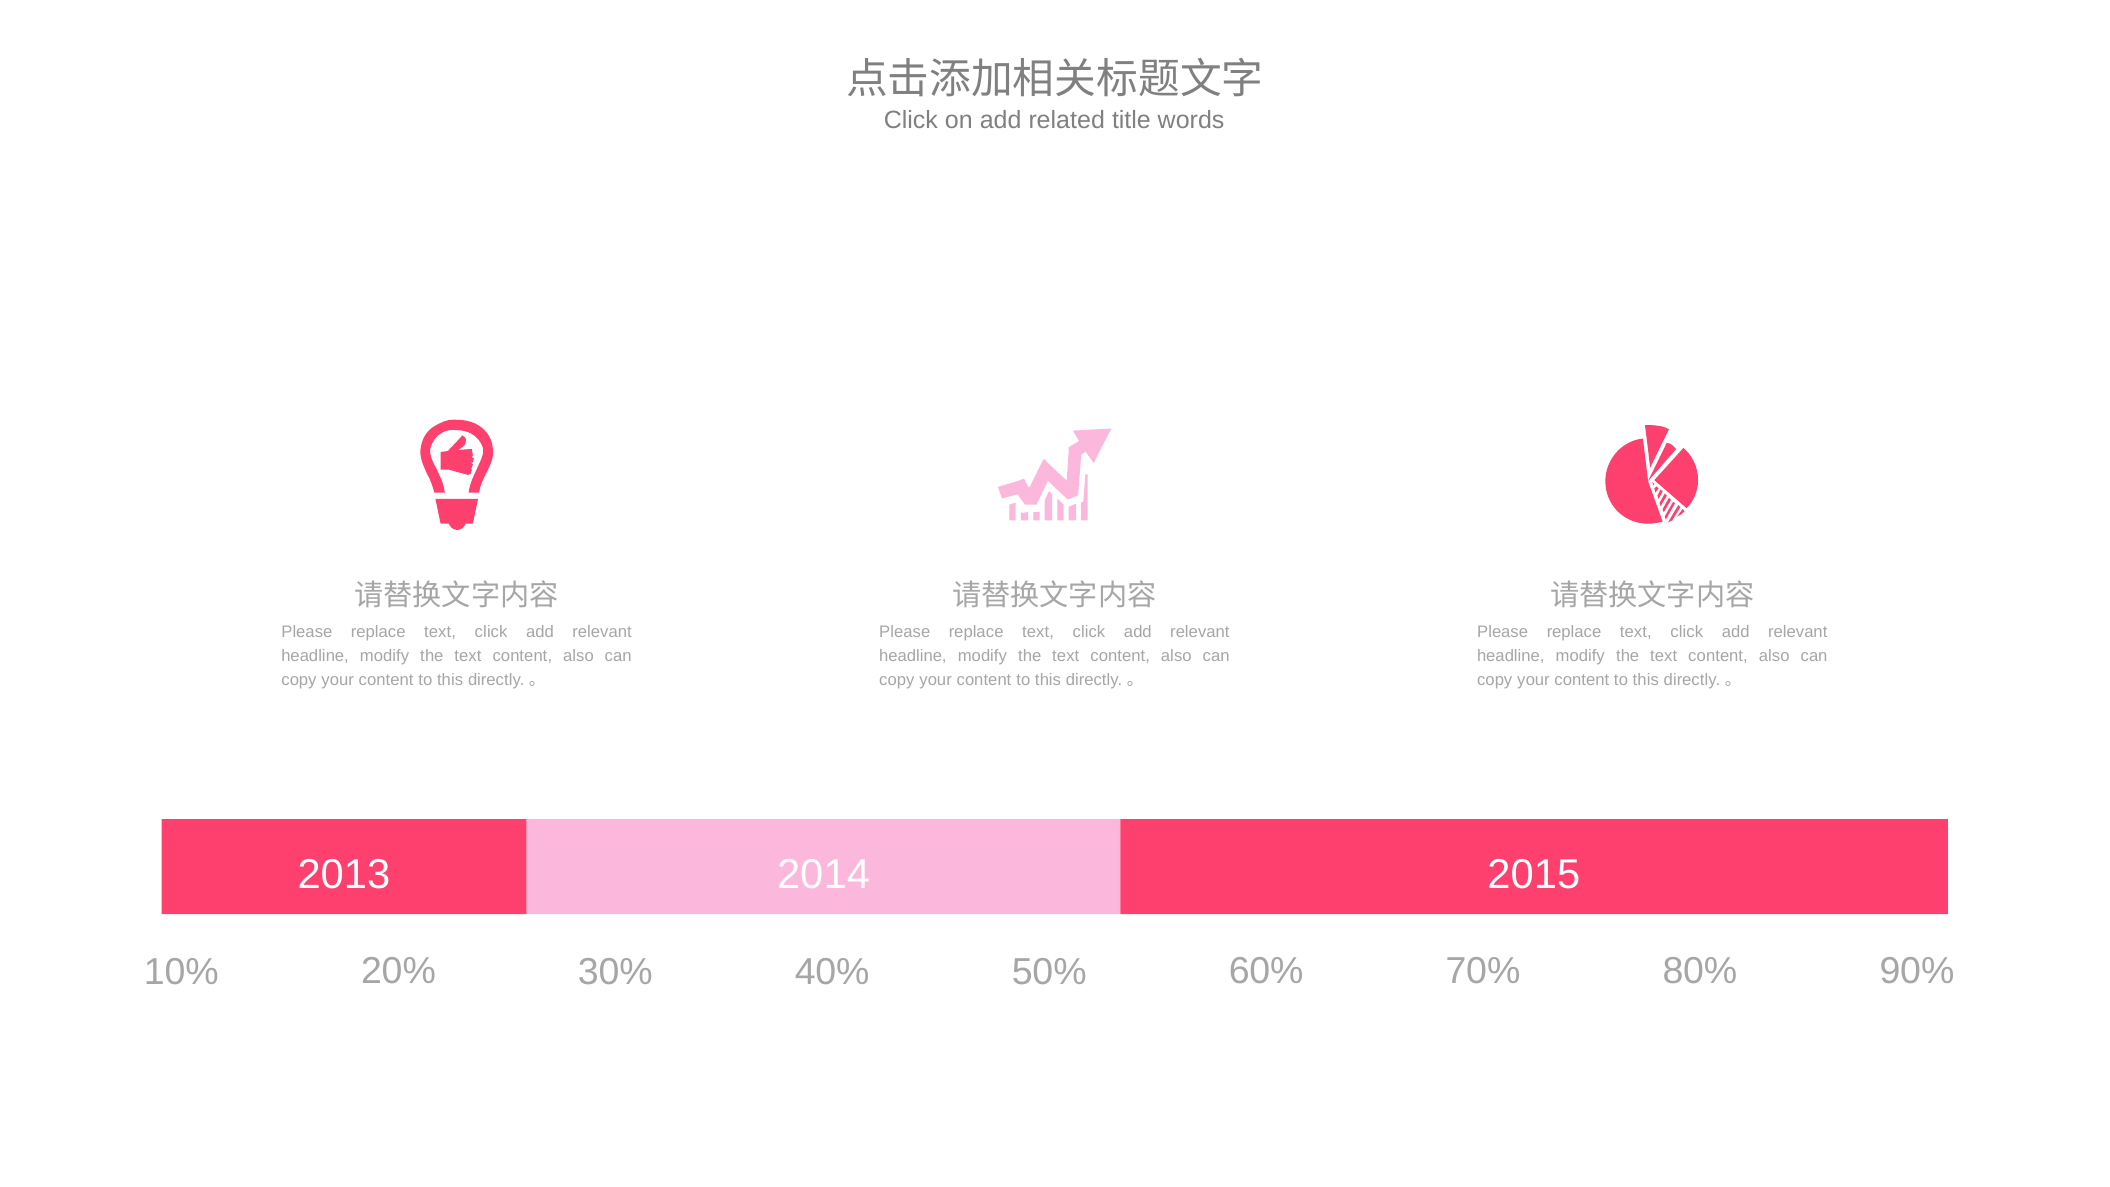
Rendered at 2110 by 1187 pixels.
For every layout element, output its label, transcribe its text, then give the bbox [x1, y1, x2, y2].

text_box 2014 [526, 818, 1119, 915]
text_box [1057, 498, 1064, 521]
text_box [1654, 447, 1699, 509]
text_box [1009, 502, 1016, 521]
text_box 90% [1864, 929, 1970, 999]
text_box Click on add related title words [864, 95, 1246, 158]
text_box 80% [1647, 929, 1753, 999]
text_box 10% [129, 930, 234, 1000]
text_box [1020, 510, 1029, 521]
text_box [1605, 438, 1677, 524]
text_box [1081, 474, 1088, 521]
text_box 60% [1213, 929, 1319, 999]
text_box [1644, 425, 1669, 468]
text_box 2015 [1119, 818, 1949, 915]
text_box 20% [346, 929, 451, 999]
text_box 30% [563, 930, 668, 1000]
text_box [997, 428, 1112, 505]
text_box 50% [997, 930, 1102, 1000]
text_box [420, 419, 494, 493]
text_box [1068, 503, 1077, 521]
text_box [1462, 561, 1843, 698]
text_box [864, 561, 1245, 698]
text_box 40% [780, 930, 885, 999]
text_box [1033, 510, 1040, 521]
text_box 点击添加相关标题文字 [803, 44, 1307, 107]
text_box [266, 561, 647, 698]
text_box [435, 498, 479, 530]
text_box 70% [1430, 929, 1536, 999]
text_box [1044, 491, 1053, 521]
text_box 2013 [161, 818, 526, 915]
text_box [1667, 505, 1685, 523]
